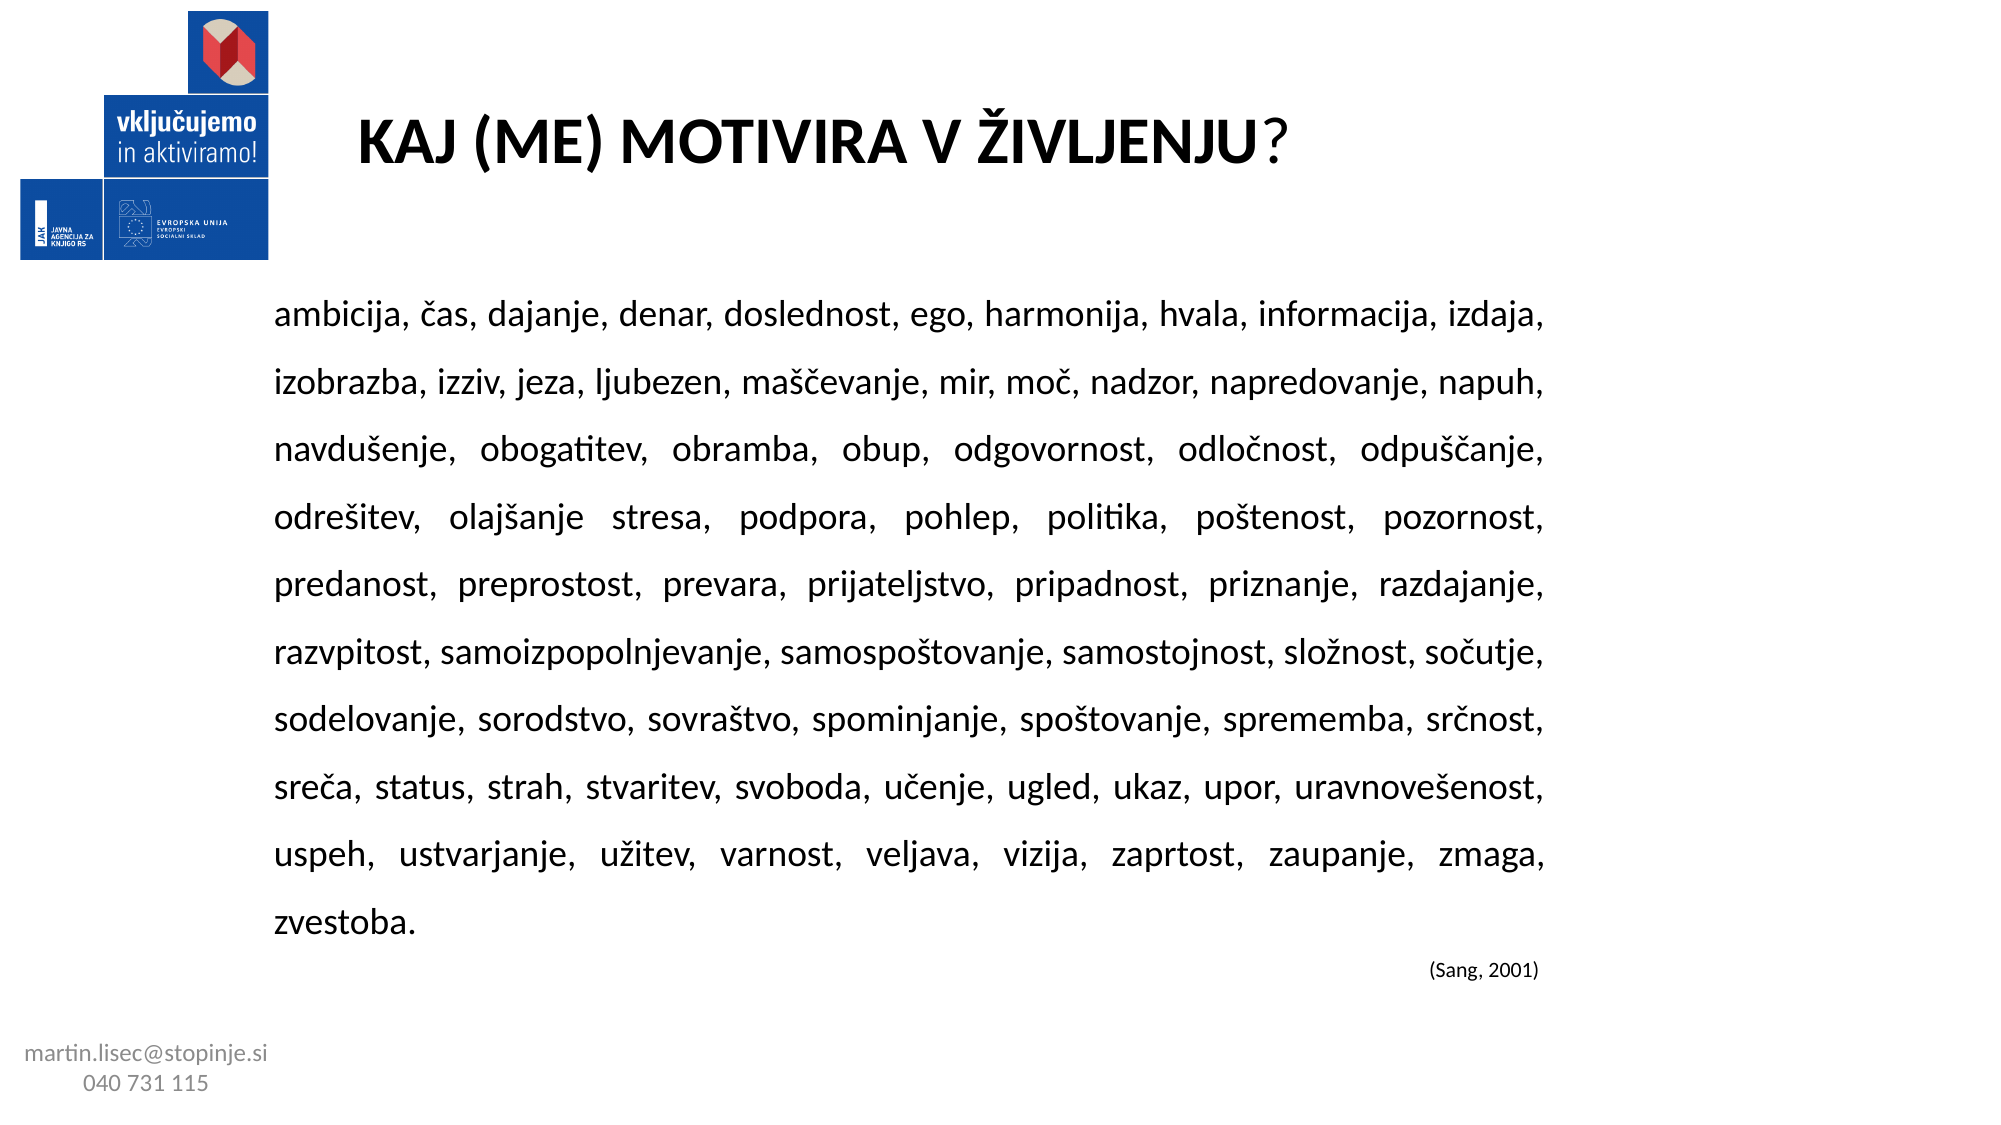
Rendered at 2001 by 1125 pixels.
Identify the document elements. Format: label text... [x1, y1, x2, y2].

text_box ambicija, čas, dajanje, denar, doslednost, ego, harmonija, hvala, informacija, izdaja, izobrazba, izziv, jeza, ljubezen, maščevanje, mir, moč, nadzor, napredovanje, napuh, navdušenje, obogatitev, obramba, obup, odgovornost, odločnost, odpuščanje, odrešitev, olajšanje stresa, podpora, pohlep, politika, poštenost, pozornost, predanost, preprostost, prevara, prijateljstvo, pripadnost, priznanje, razdajanje, razvpitost, samoizpopolnjevanje, samospoštovanje, samostojnost, složnost, sočutje, sodelovanje, sorodstvo, sovraštvo, spominjanje, spoštovanje, sprememba, srčnost, sreča, status, strah, stvaritev, svoboda, učenje, ugled, ukaz, upor, uravnovešenost, uspeh, ustvarjanje, užitev, varnost, veljava, vizija, zaprtost, zaupanje, zmaga, zvestoba. (Sang, 2001)) [257, 259, 1563, 989]
footer martin.lisec@stopinje.si 040 731 115 [0, 1036, 293, 1097]
text_box KAJ (ME) MOTIVIRA V ŽIVLJENJU? [343, 88, 1307, 184]
picture [20, 11, 269, 260]
